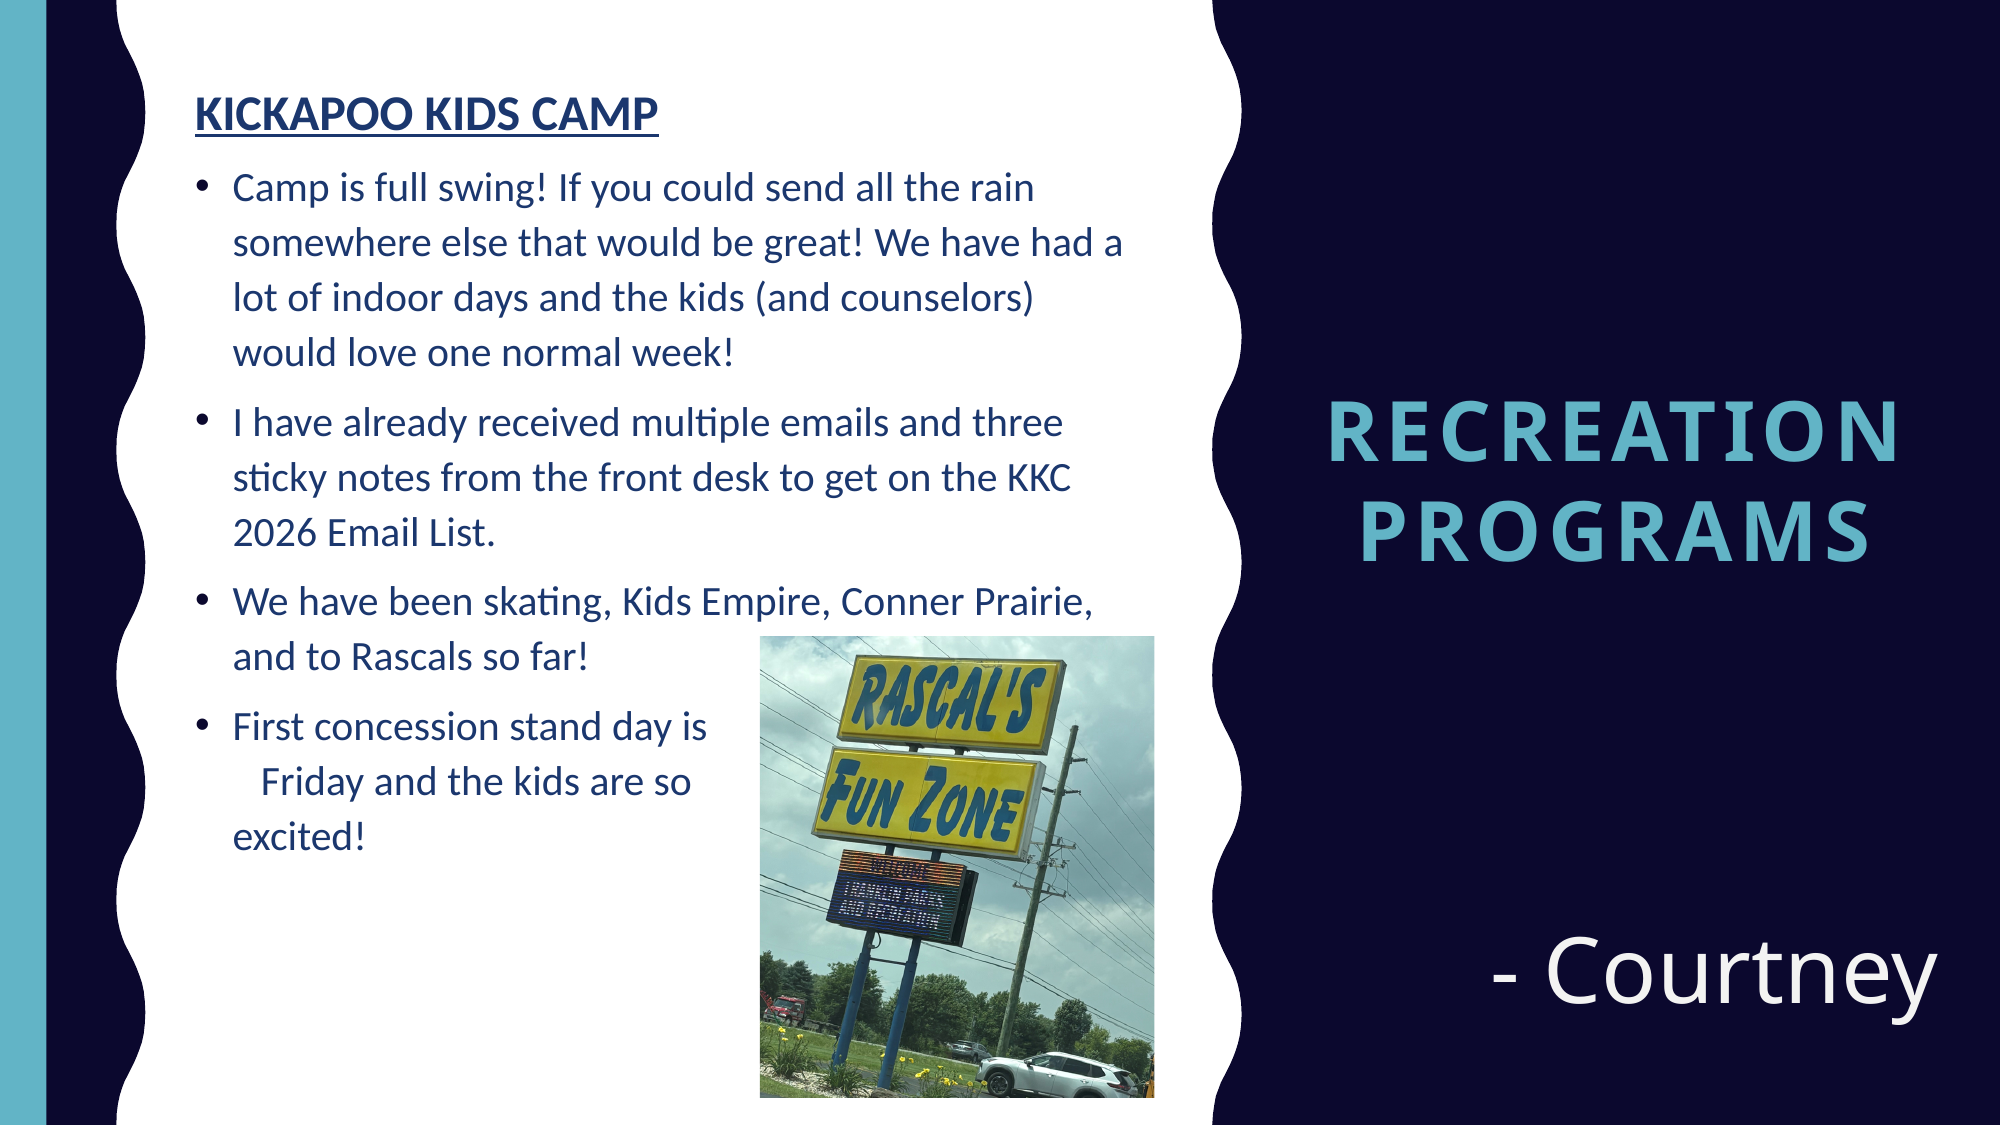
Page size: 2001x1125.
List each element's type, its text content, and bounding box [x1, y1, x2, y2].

title Recreation pROGRAMS [1202, 489, 2000, 687]
list - Courtney [1475, 882, 1983, 1125]
list KICKAPOO KIDS CAMP Camp is full swing! If you could send all the rain somewhere else that would be great! We have had a lot of indoor days and the kids (and counselors) would love one normal week! I have already received multiple emails and three sticky notes from the front desk to get on the KKC 2026 Email List. We have been skating, Kids Empire, Conner Prairie, and to Rascals so far! First concession stand day is Friday and the kids are so excited! [179, 66, 1155, 1005]
picture [759, 636, 1155, 1098]
